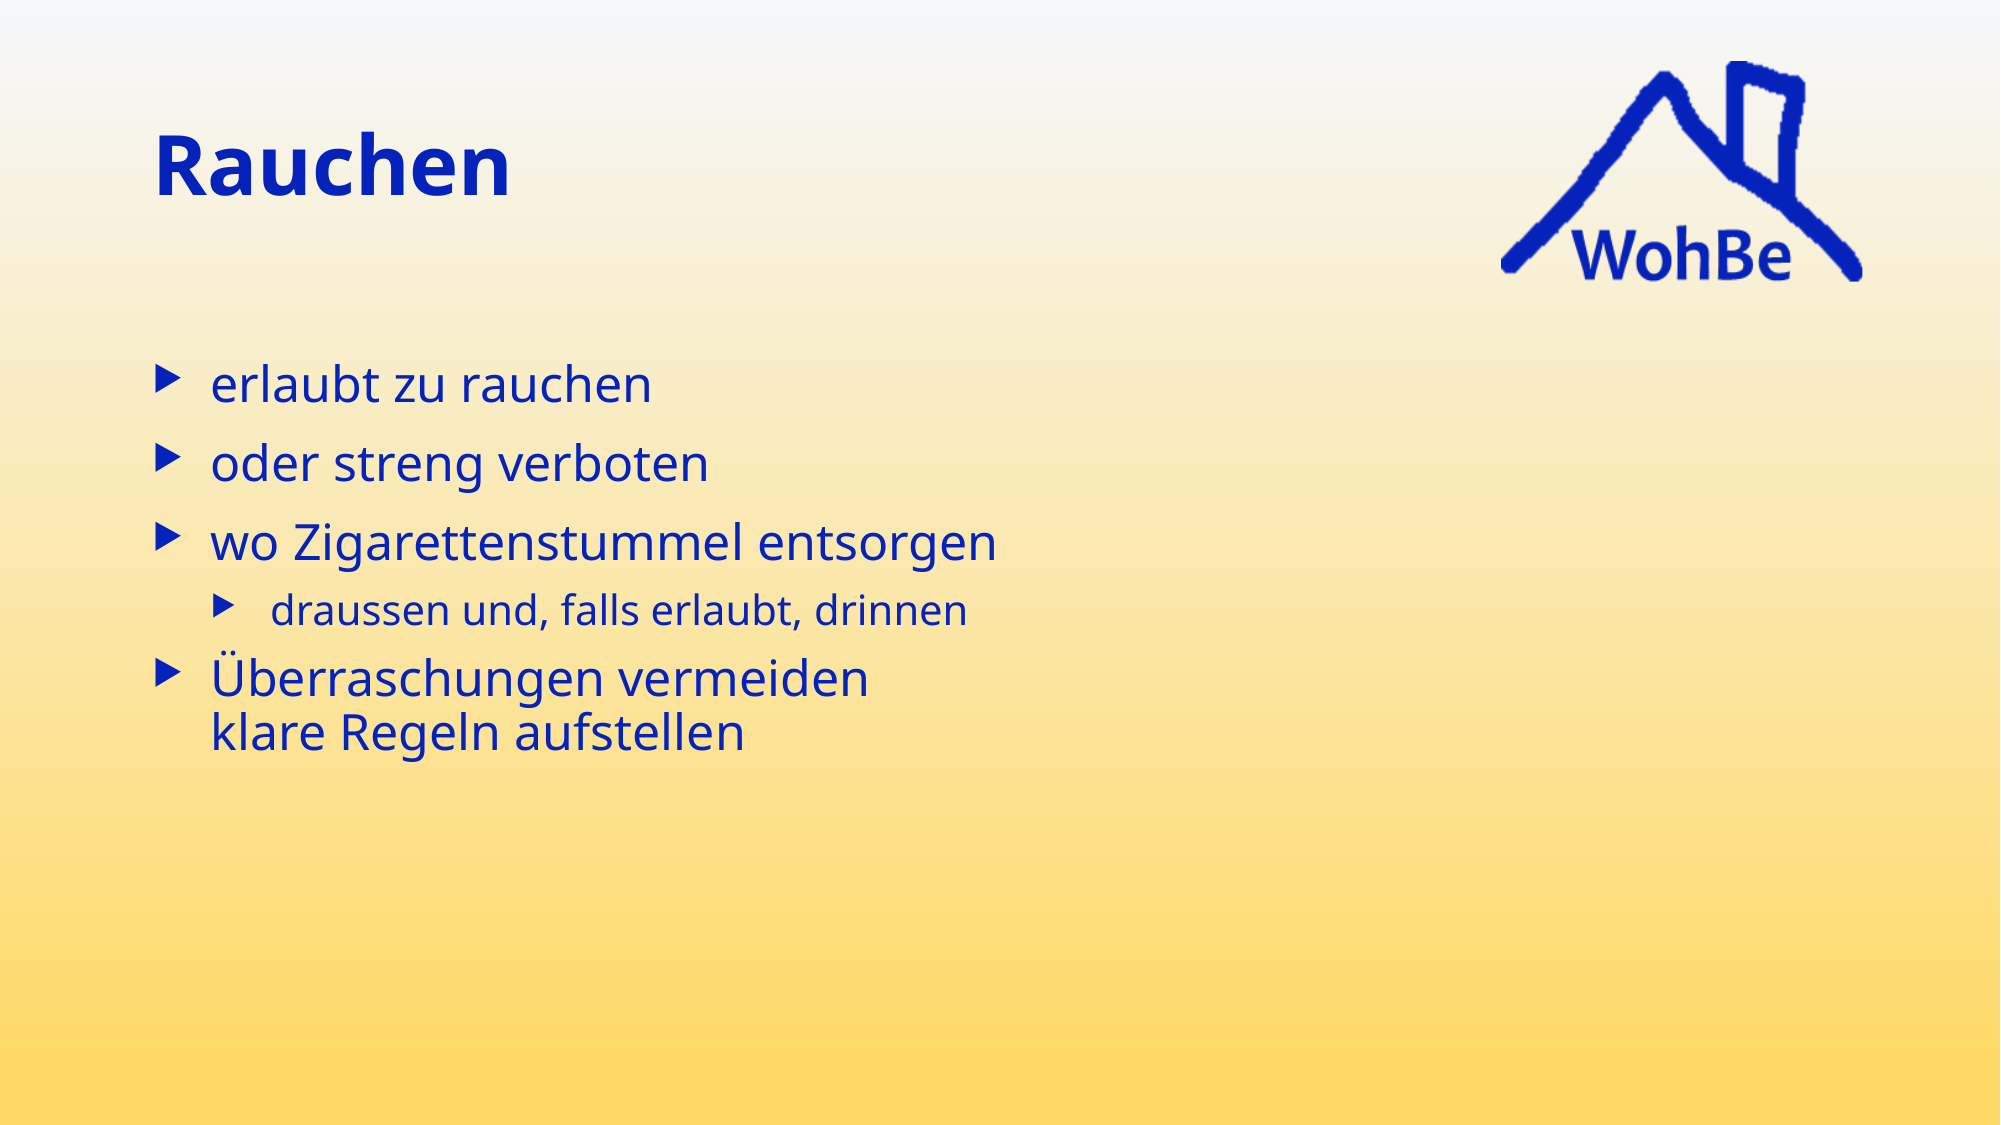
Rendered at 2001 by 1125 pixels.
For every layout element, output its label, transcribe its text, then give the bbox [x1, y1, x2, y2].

list erlaubt zu rauchen oder streng verboten wo Zigarettenstummel entsorgen draussen und, falls erlaubt, drinnen Überraschungen vermeiden klare Regeln aufstellen [137, 351, 1863, 1066]
picture [1501, 61, 1863, 285]
title Rauchen [137, 59, 1480, 278]
